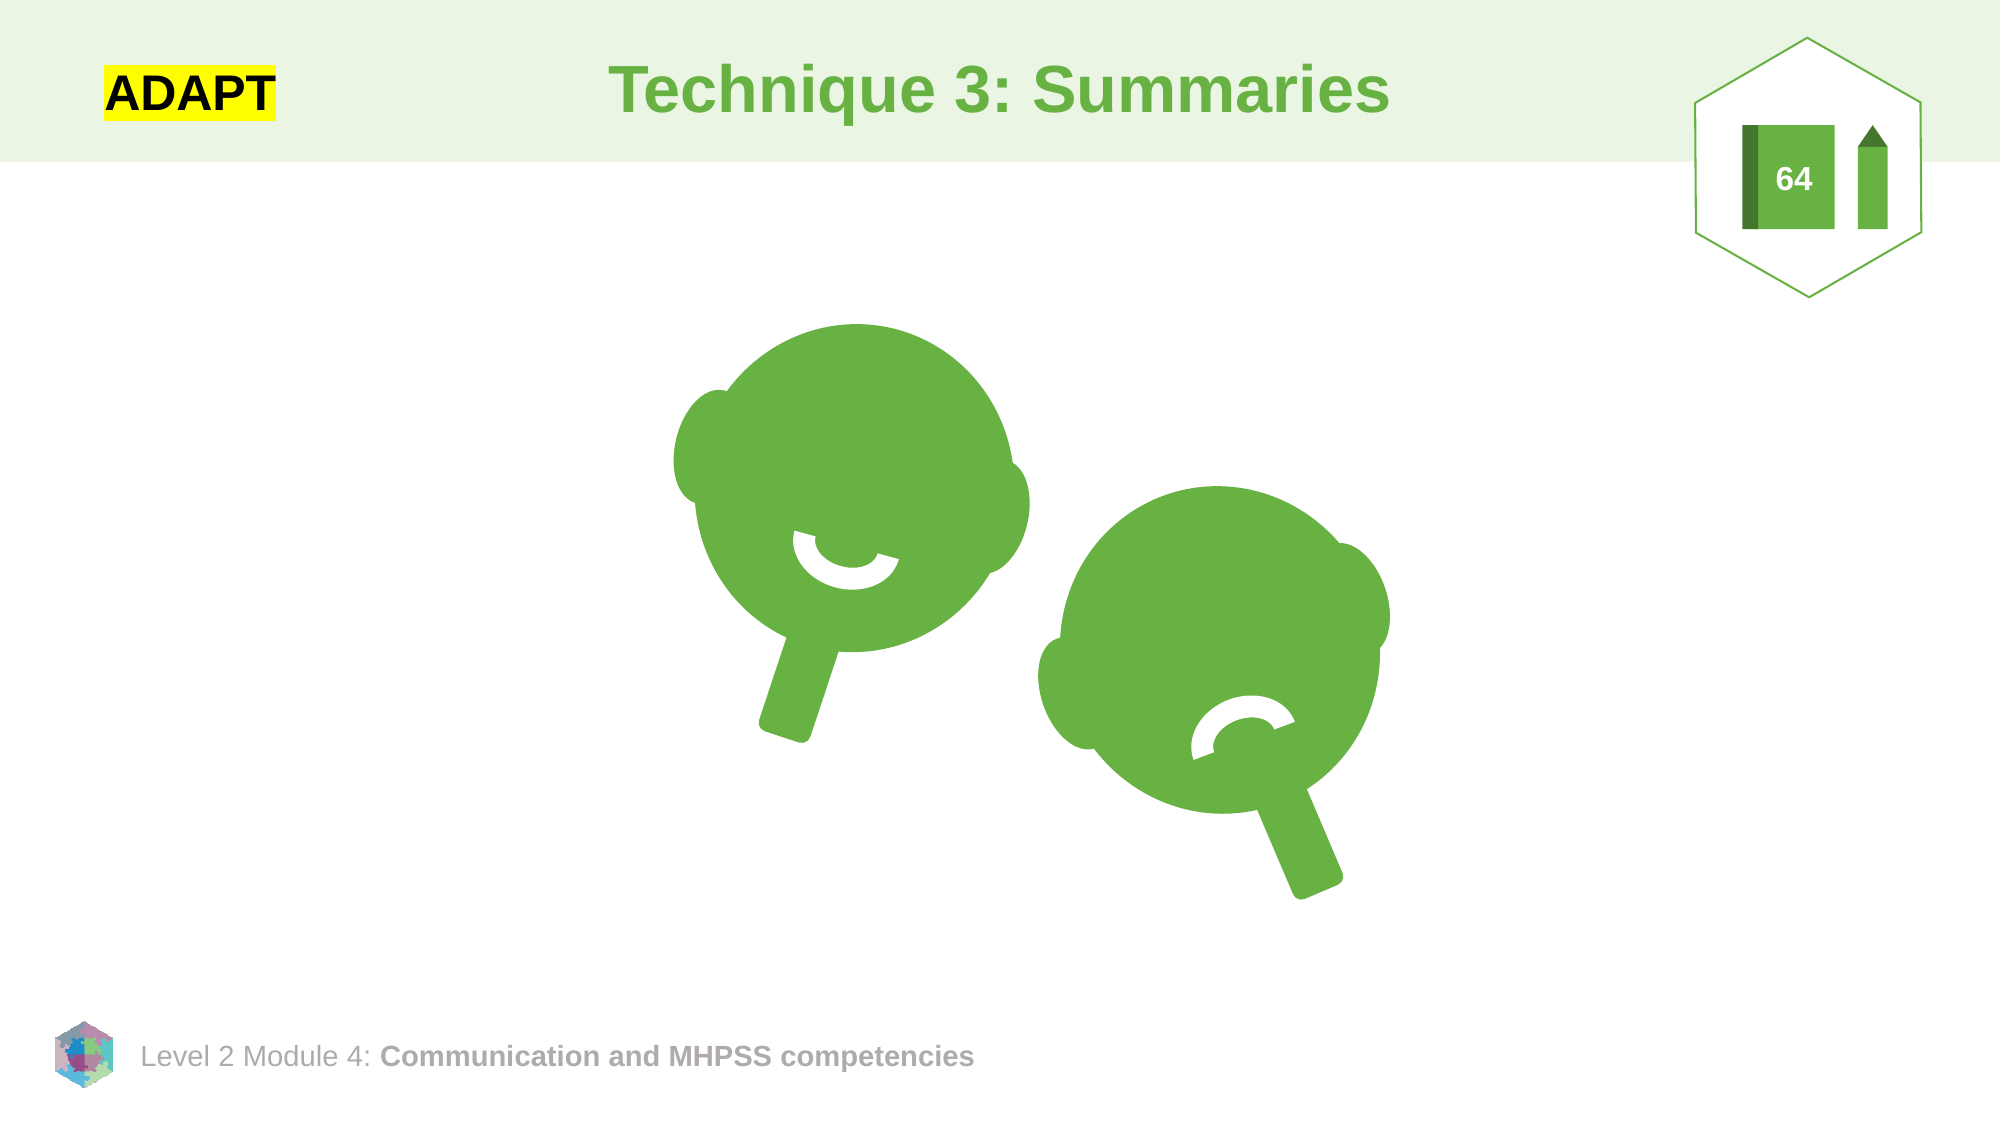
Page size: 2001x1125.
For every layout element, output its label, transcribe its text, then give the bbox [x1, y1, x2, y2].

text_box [1677, 55, 1939, 280]
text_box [660, 290, 1432, 908]
text_box ADAPT [74, 53, 306, 129]
title Technique 3: Summaries [137, 19, 1863, 163]
picture [55, 1021, 113, 1088]
